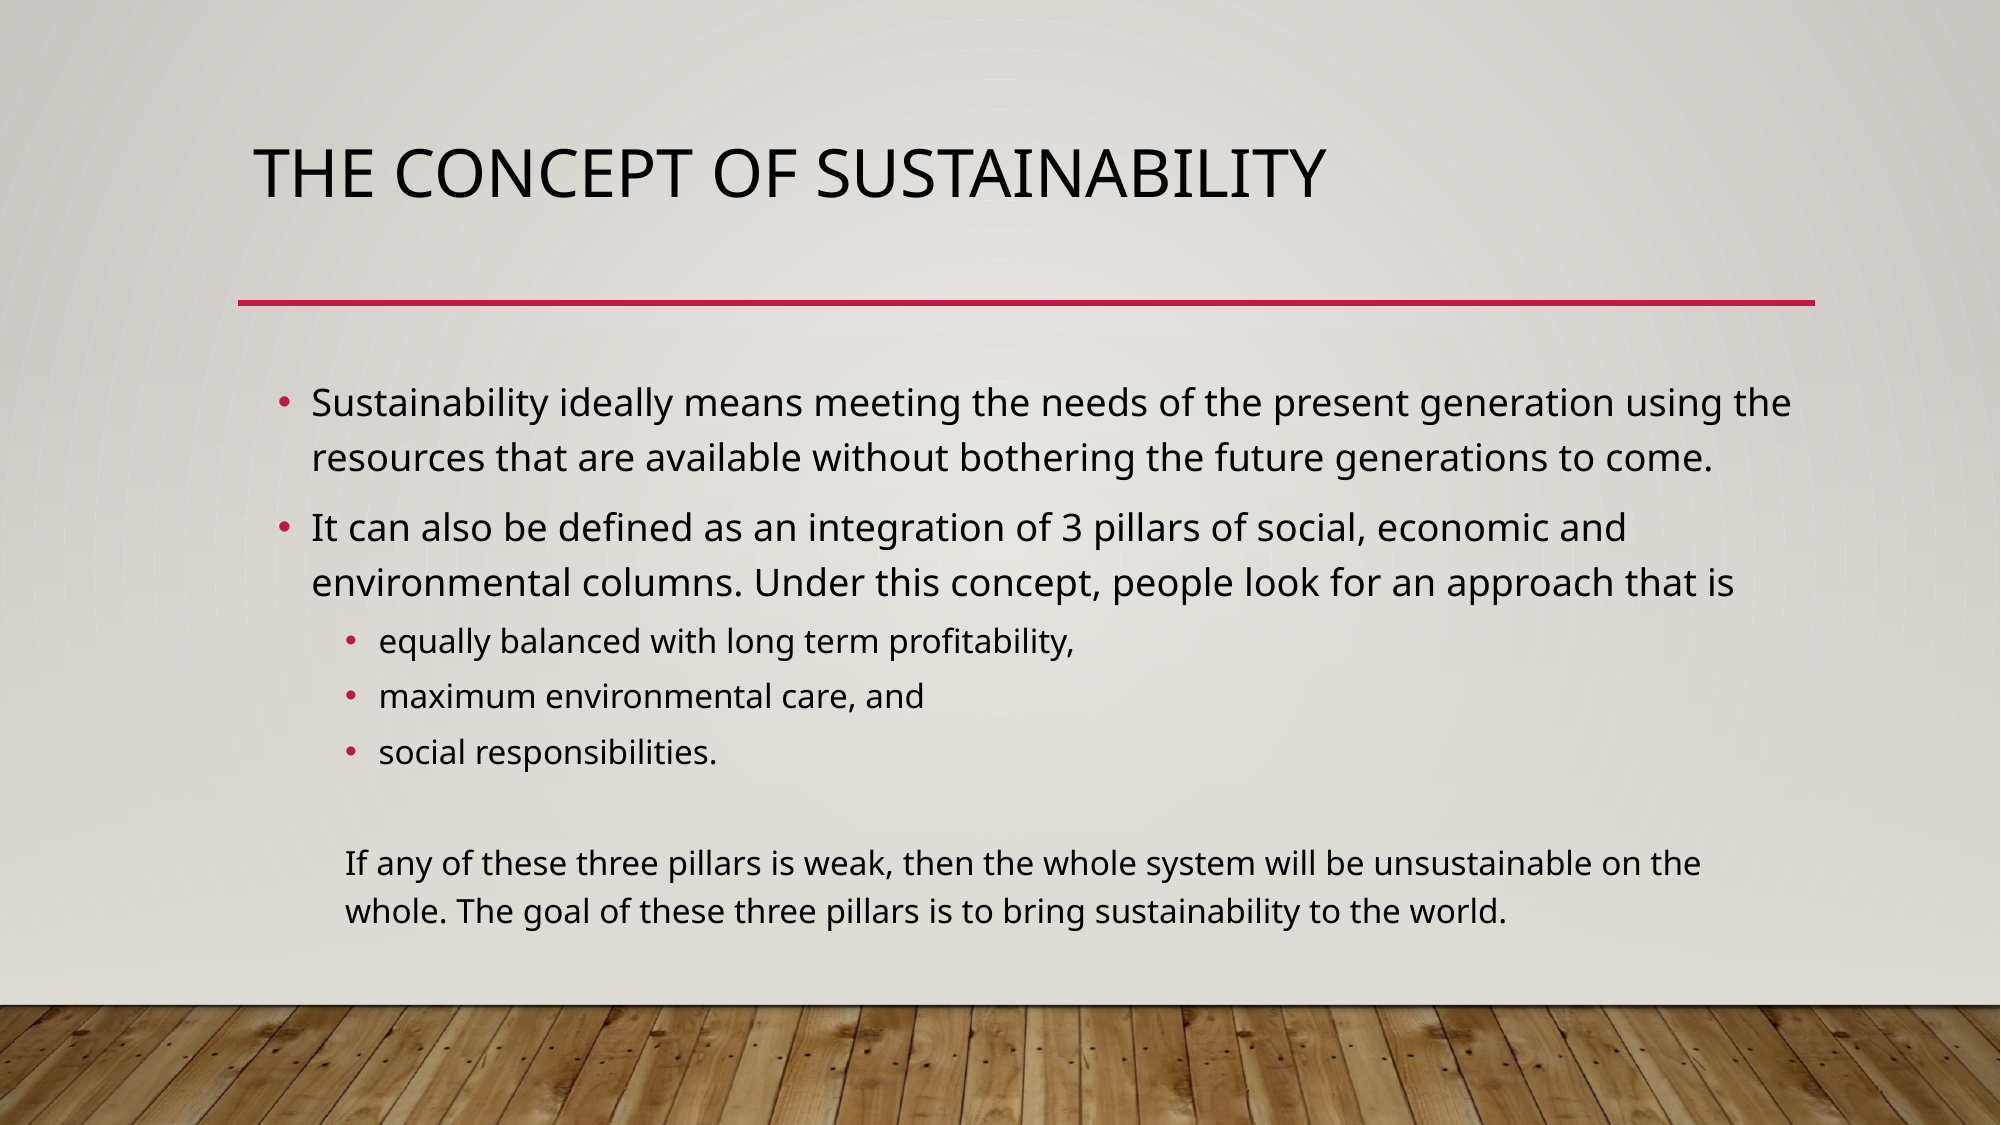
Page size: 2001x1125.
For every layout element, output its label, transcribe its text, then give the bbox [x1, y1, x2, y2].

picture [0, 1005, 2000, 1125]
list Sustainability ideally means meeting the needs of the present generation using the resources that are available without bothering the future generations to come. It can also be defined as an integration of 3 pillars of social, economic and environmental columns. Under this concept, people look for an approach that is equally balanced with long term profitability, maximum environmental care, and social responsibilities. If any of these three pillars is weak, then the whole system will be unsustainable on the whole. The goal of these three pillars is to bring sustainability to the world. [262, 362, 1814, 992]
title The Concept of Sustainability [238, 131, 1814, 305]
